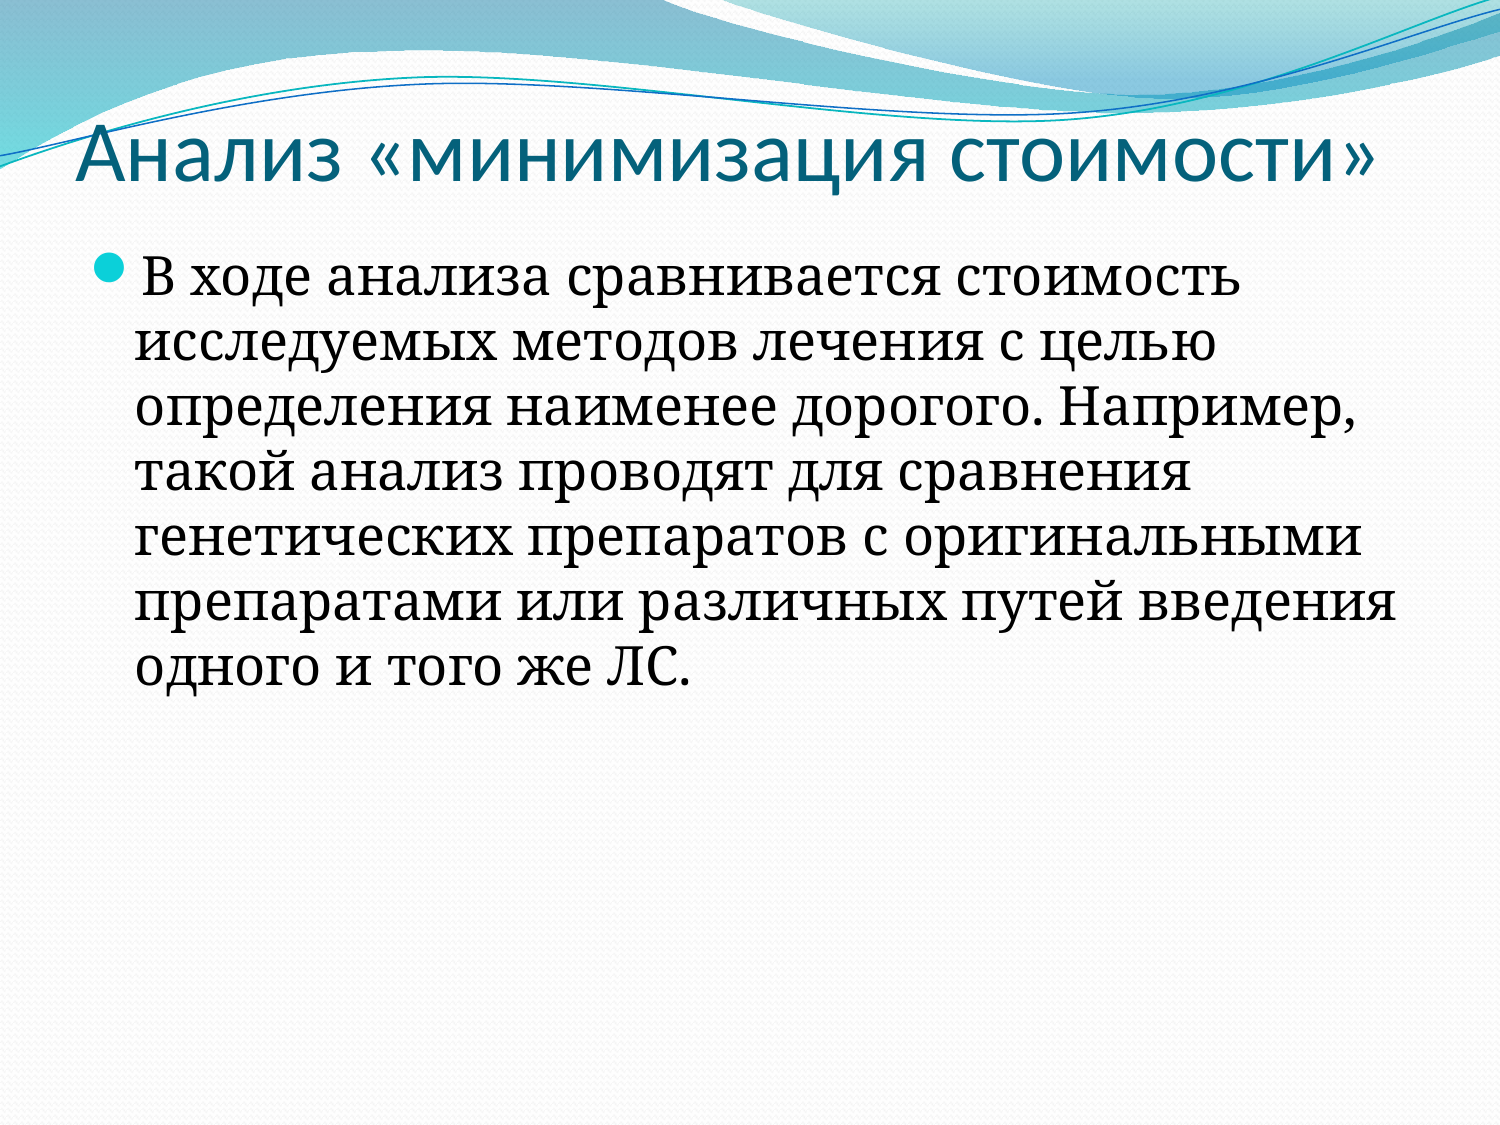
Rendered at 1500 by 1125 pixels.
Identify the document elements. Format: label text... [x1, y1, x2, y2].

title Анализ «минимизация стоимости» [75, 35, 1425, 200]
list В ходе анализа сравнивается стоимость исследуемых методов лечения с целью определения наименее дорогого. Например, такой анализ проводят для сравнения генетических препаратов с оригинальными препаратами или различных путей введения одного и того же ЛС. [75, 234, 1425, 1038]
